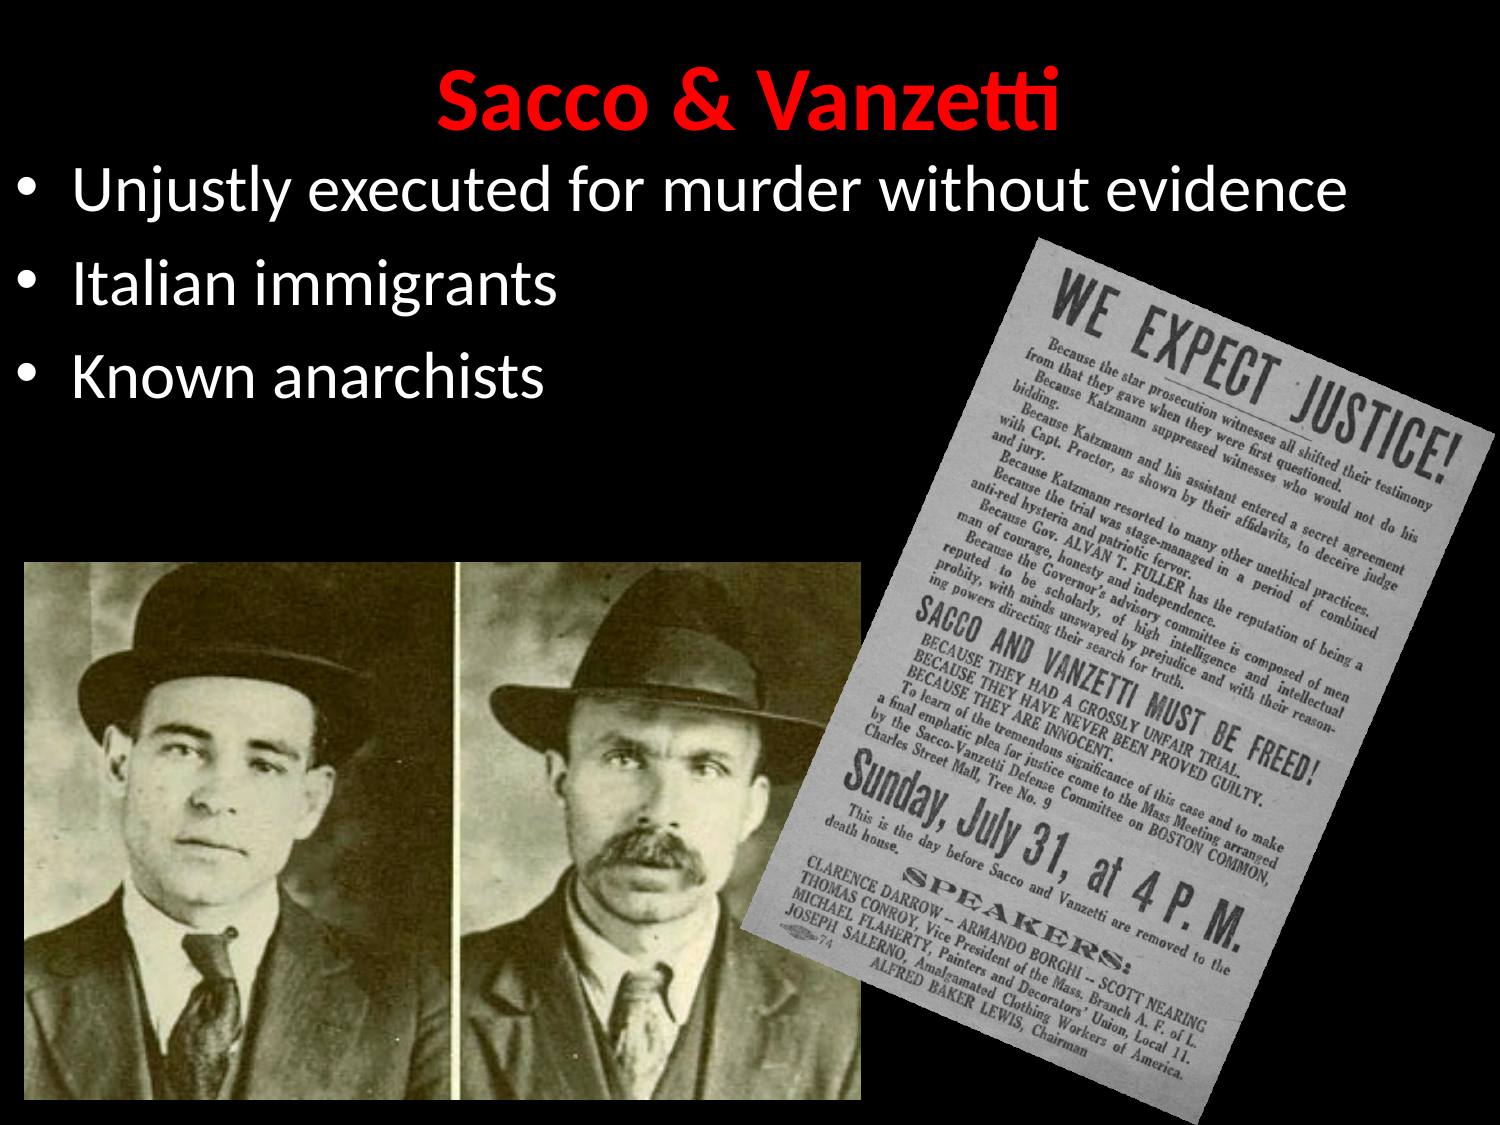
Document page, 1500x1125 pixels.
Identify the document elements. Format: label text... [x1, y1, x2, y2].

title Sacco & Vanzetti [75, 0, 1425, 137]
picture [24, 238, 1494, 1124]
list Unjustly executed for murder without evidence Italian immigrants Known anarchists [0, 137, 1500, 880]
